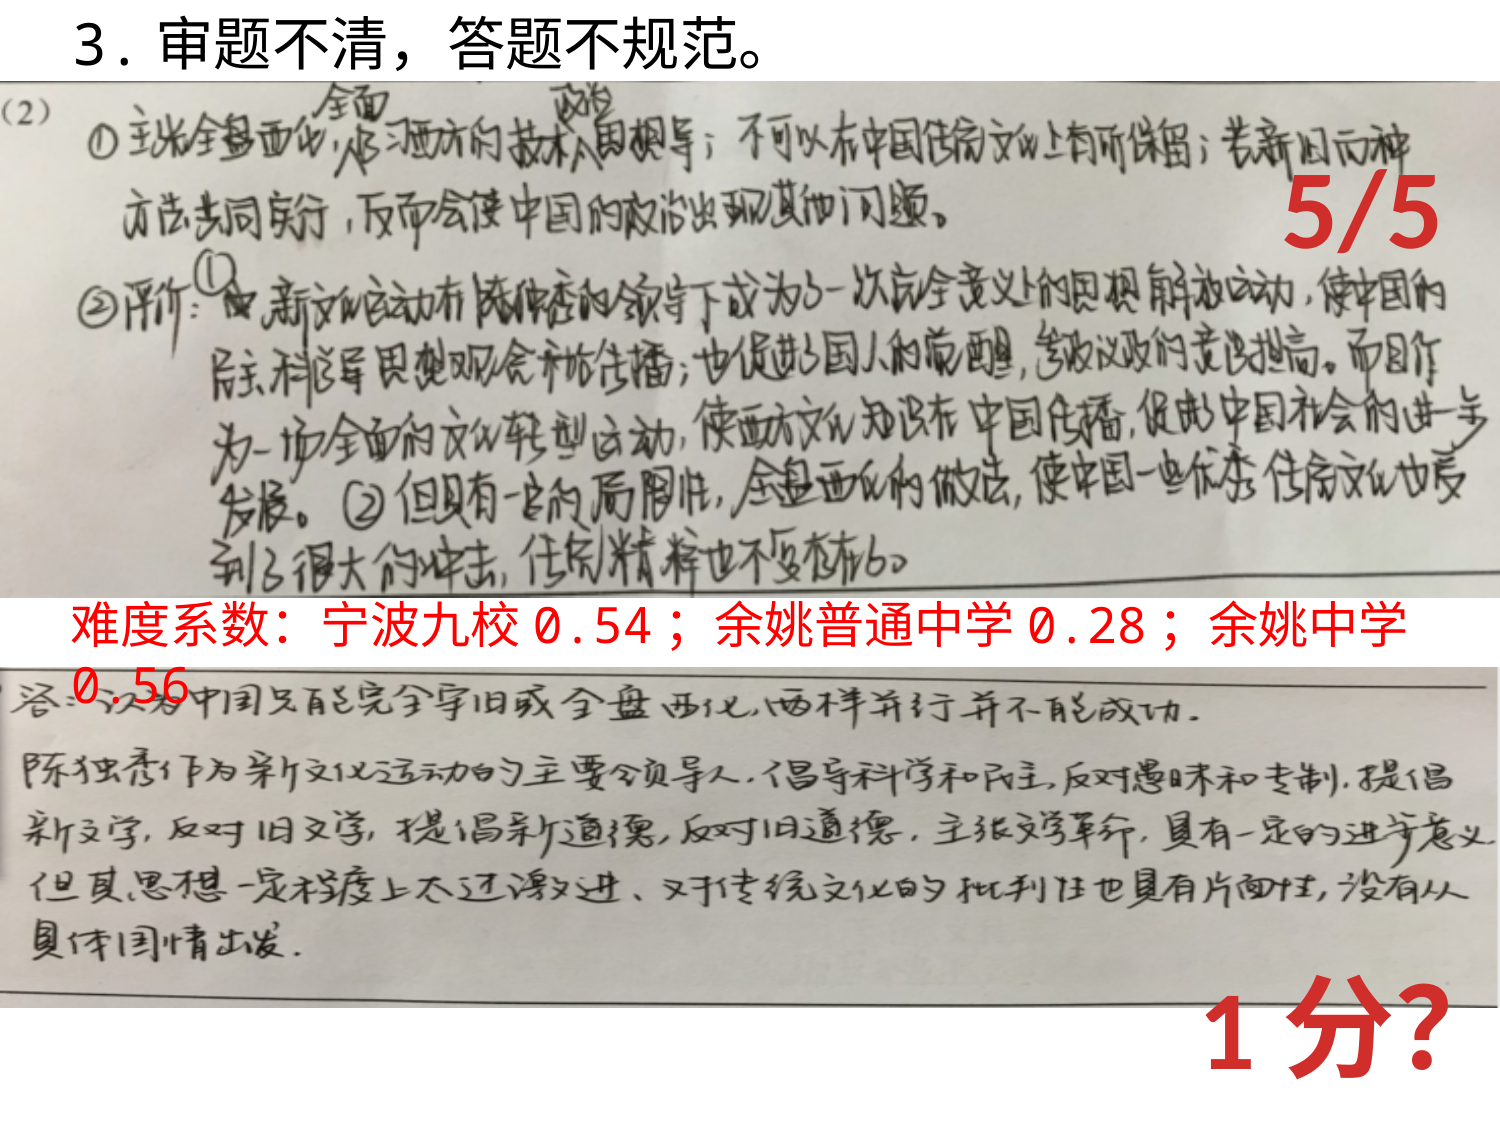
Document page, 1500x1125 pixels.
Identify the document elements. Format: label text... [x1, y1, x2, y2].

text_box 1分？ [1183, 1014, 1500, 1100]
picture [0, 81, 1500, 598]
text_box 3.审题不清，答题不规范。 [13, 0, 768, 80]
picture [0, 667, 1500, 1009]
text_box 难度系数：宁波九校0.54；余姚普通中学0.28；余姚中学0.56 [56, 605, 1500, 667]
